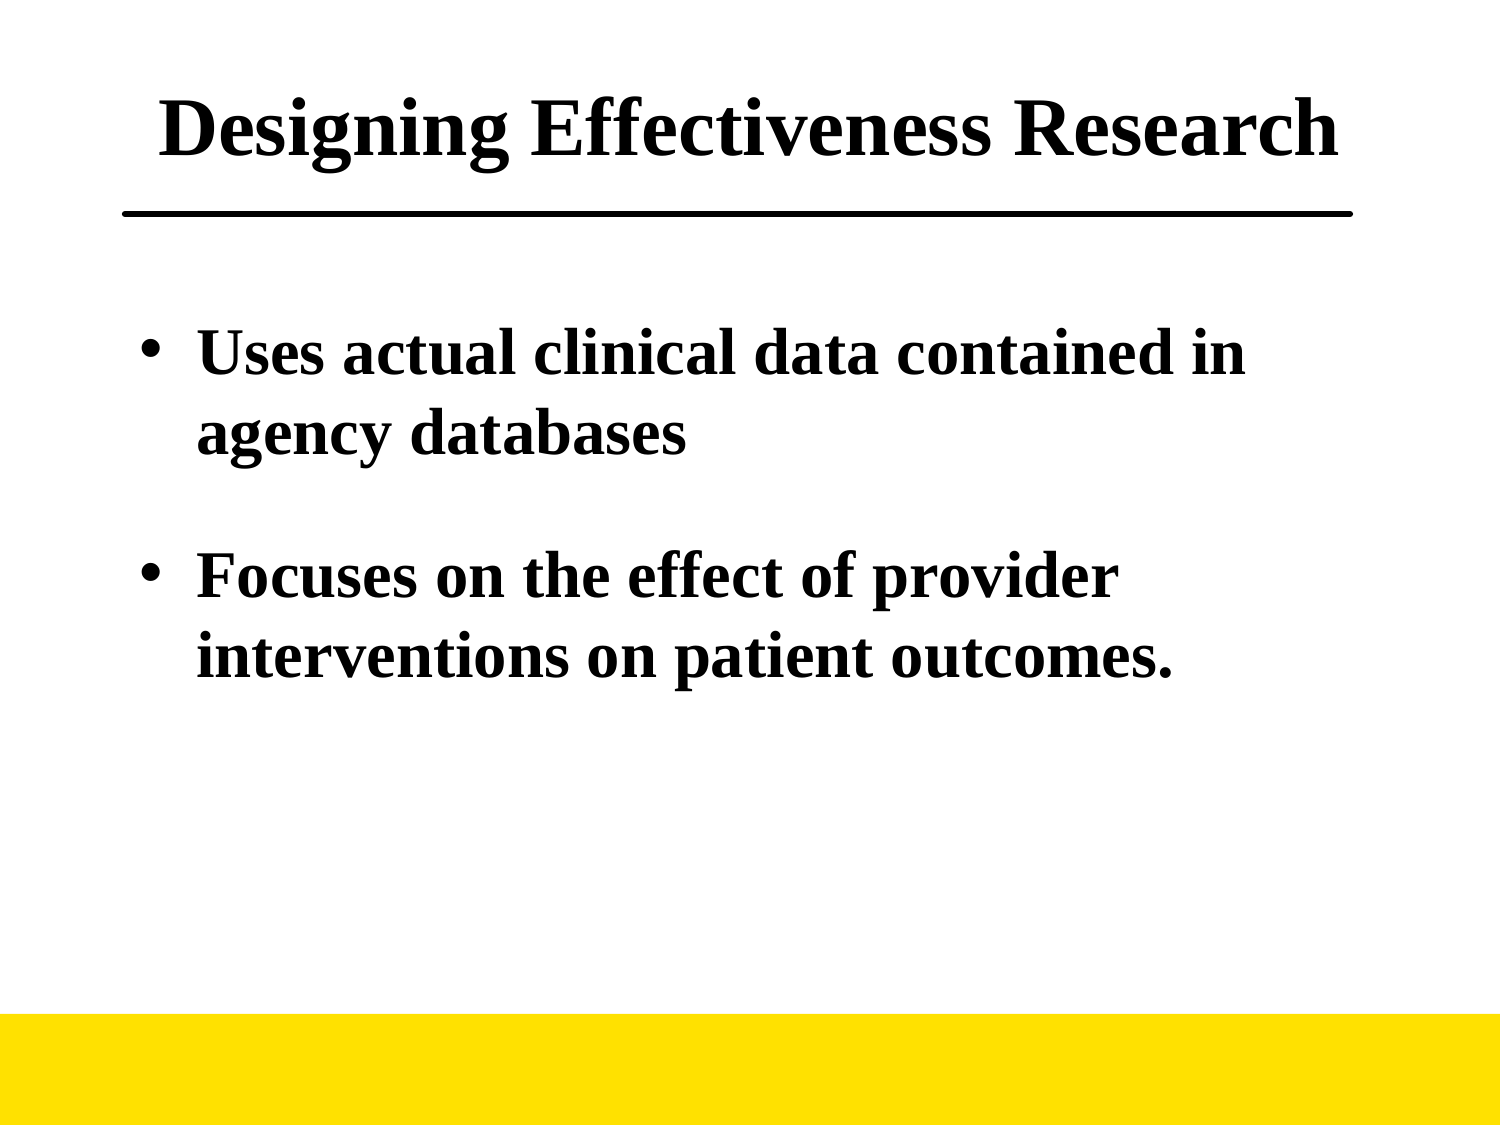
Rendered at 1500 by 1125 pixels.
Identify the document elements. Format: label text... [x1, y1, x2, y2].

title Designing Effectiveness Research [75, 45, 1425, 200]
text_box Uses actual clinical data contained in agency databases Focuses on the effect of provider interventions on patient outcomes. [125, 299, 1350, 1075]
